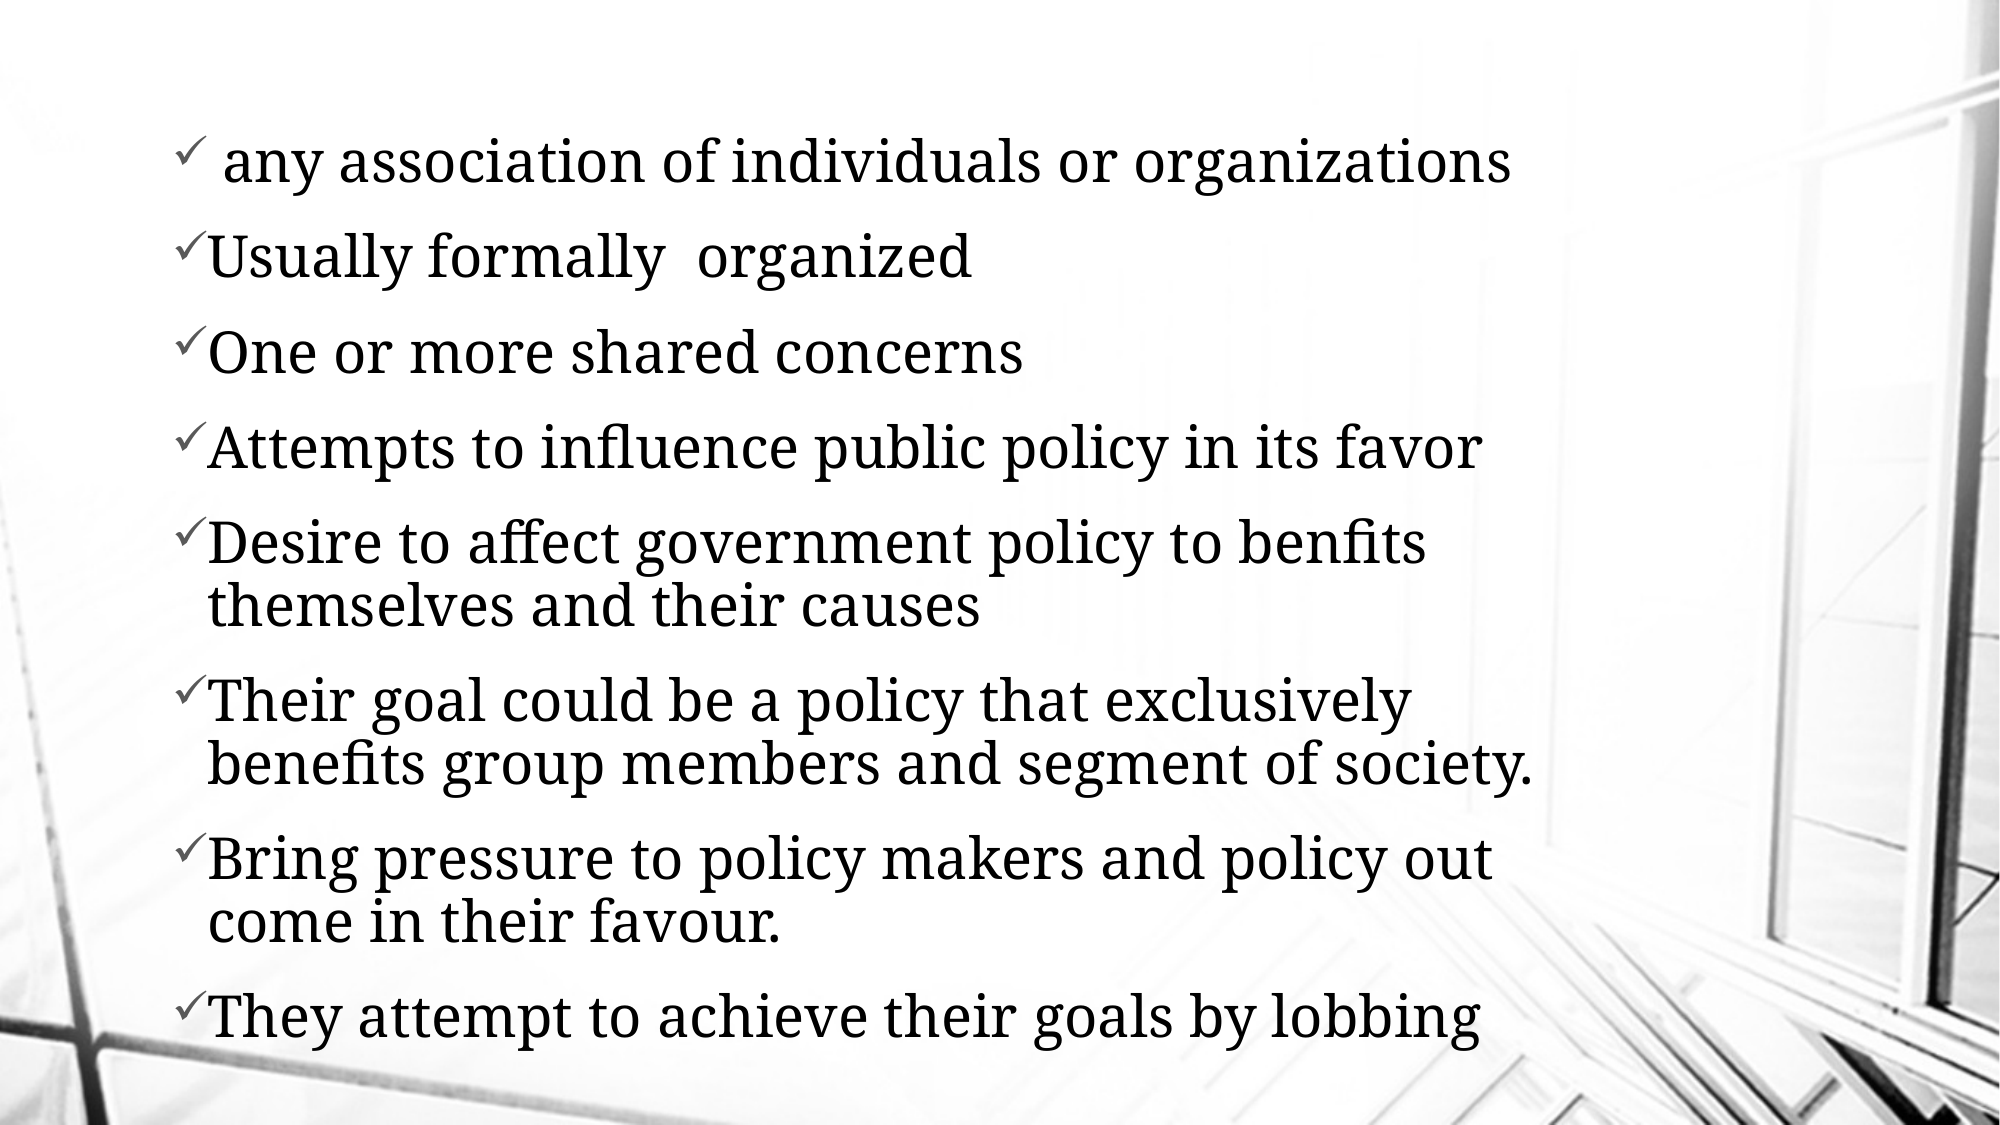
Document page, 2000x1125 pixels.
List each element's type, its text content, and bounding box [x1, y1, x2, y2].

picture [0, 0, 2000, 1125]
list any association of individuals or organizations Usually formally organized One or more shared concerns Attempts to influence public policy in its favor Desire to affect government policy to benfits themselves and their causes Their goal could be a policy that exclusively benefits group members and segment of society. Bring pressure to policy makers and policy out come in their favour. They attempt to achieve their goals by lobbing [149, 125, 1575, 1075]
